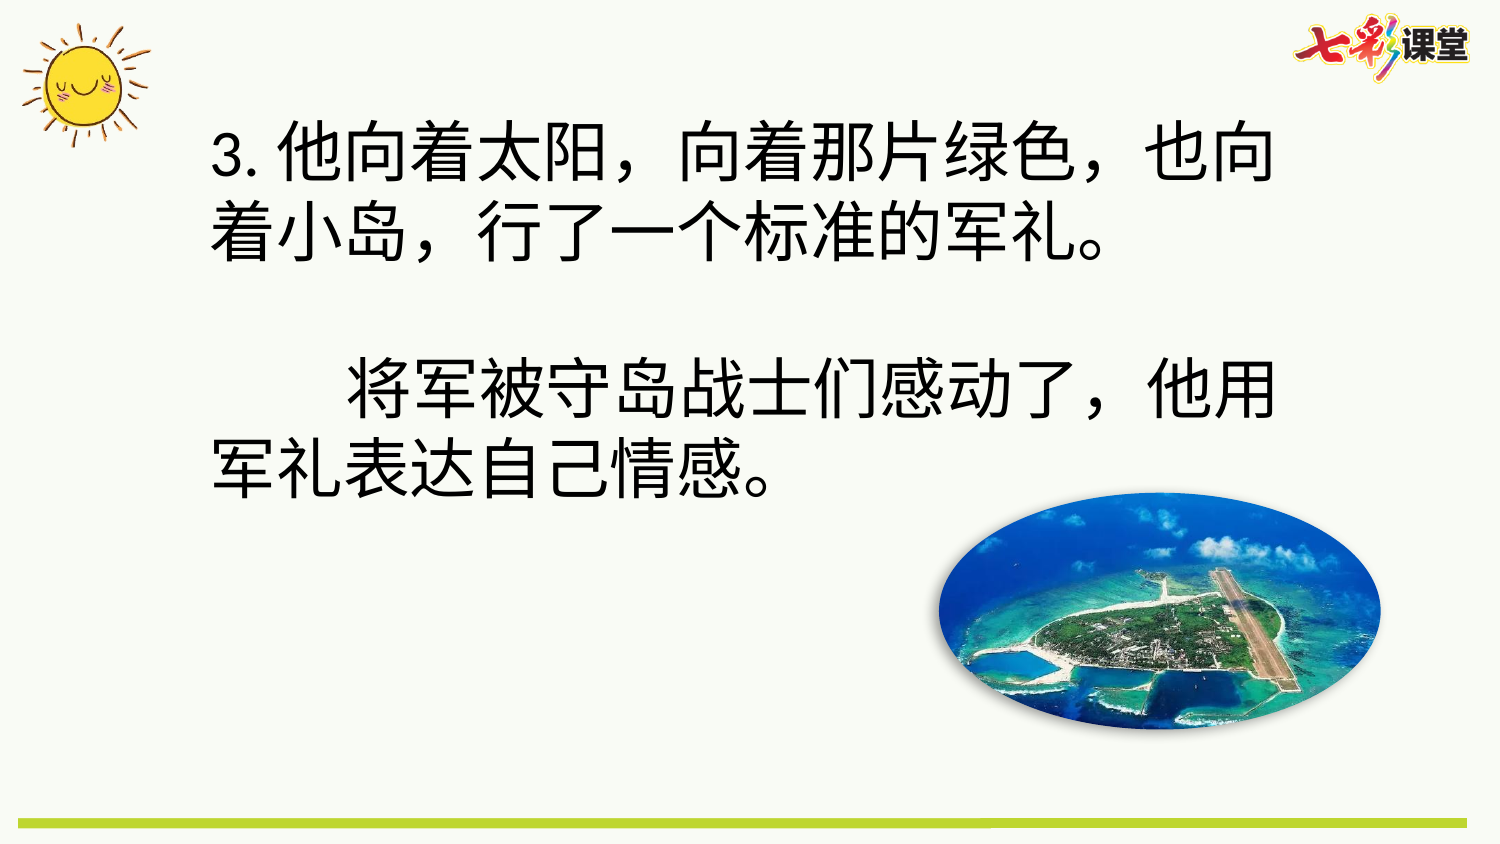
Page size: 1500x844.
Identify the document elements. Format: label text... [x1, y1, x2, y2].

picture [0, 0, 173, 172]
picture [18, 771, 1467, 844]
text_box 3.他向着太阳，向着那片绿色，也向着小岛，行了一个标准的军礼。 [194, 102, 1296, 278]
text_box 将军被守岛战士们感动了，他用军礼表达自己情感。 [194, 339, 1296, 514]
picture [1291, 9, 1472, 87]
picture [938, 492, 1382, 730]
